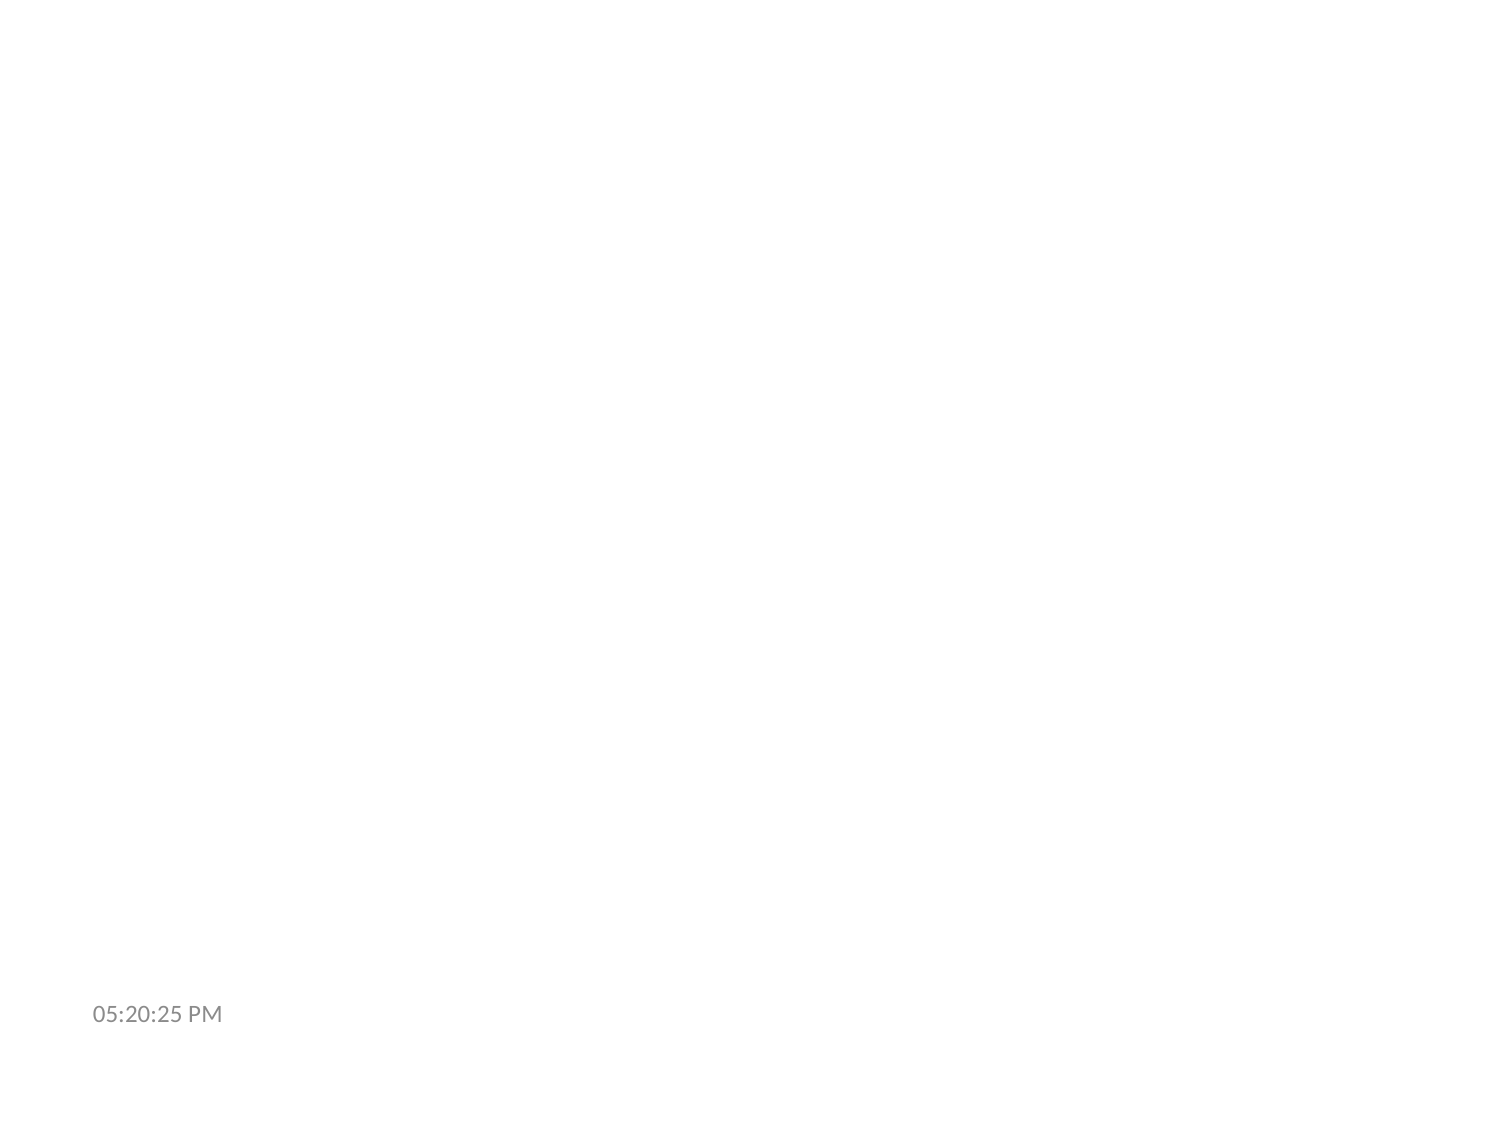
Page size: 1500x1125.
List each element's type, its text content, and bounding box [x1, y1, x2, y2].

text_box 3:35:09 PM [77, 982, 428, 1043]
